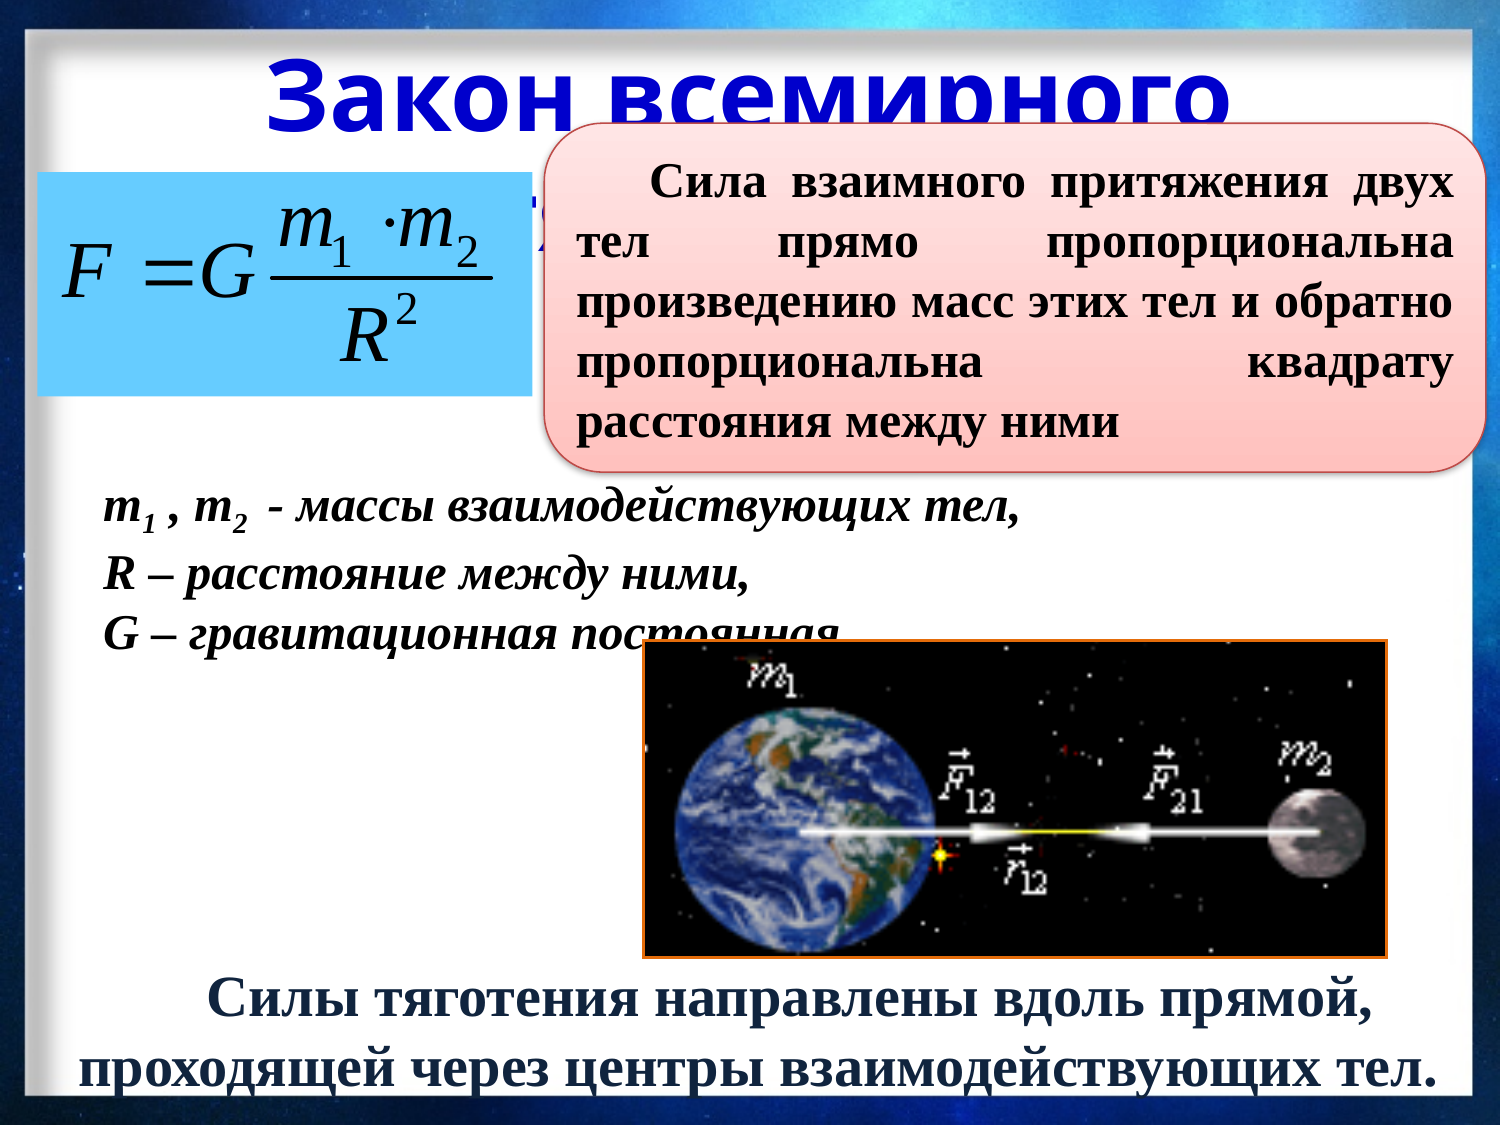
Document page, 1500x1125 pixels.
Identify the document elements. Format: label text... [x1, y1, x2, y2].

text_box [47, 169, 506, 379]
picture [0, 0, 1500, 1125]
text_box m1 , m2 - массы взаимодействующих тел, R – расстояние между ними, G – гравитационная постоянная [88, 464, 1093, 668]
text_box [37, 172, 533, 397]
text_box Силы тяготения направлены вдоль прямой, проходящей через центры взаимодействующих тел. [50, 950, 1466, 1106]
text_box Закон всемирного тяготения [88, 24, 1412, 133]
text_box Сила взаимного притяжения двух тел прямо пропорциональна произведению масс этих тел и обратно пропорциональна квадрату расстояния между ними [543, 122, 1487, 473]
